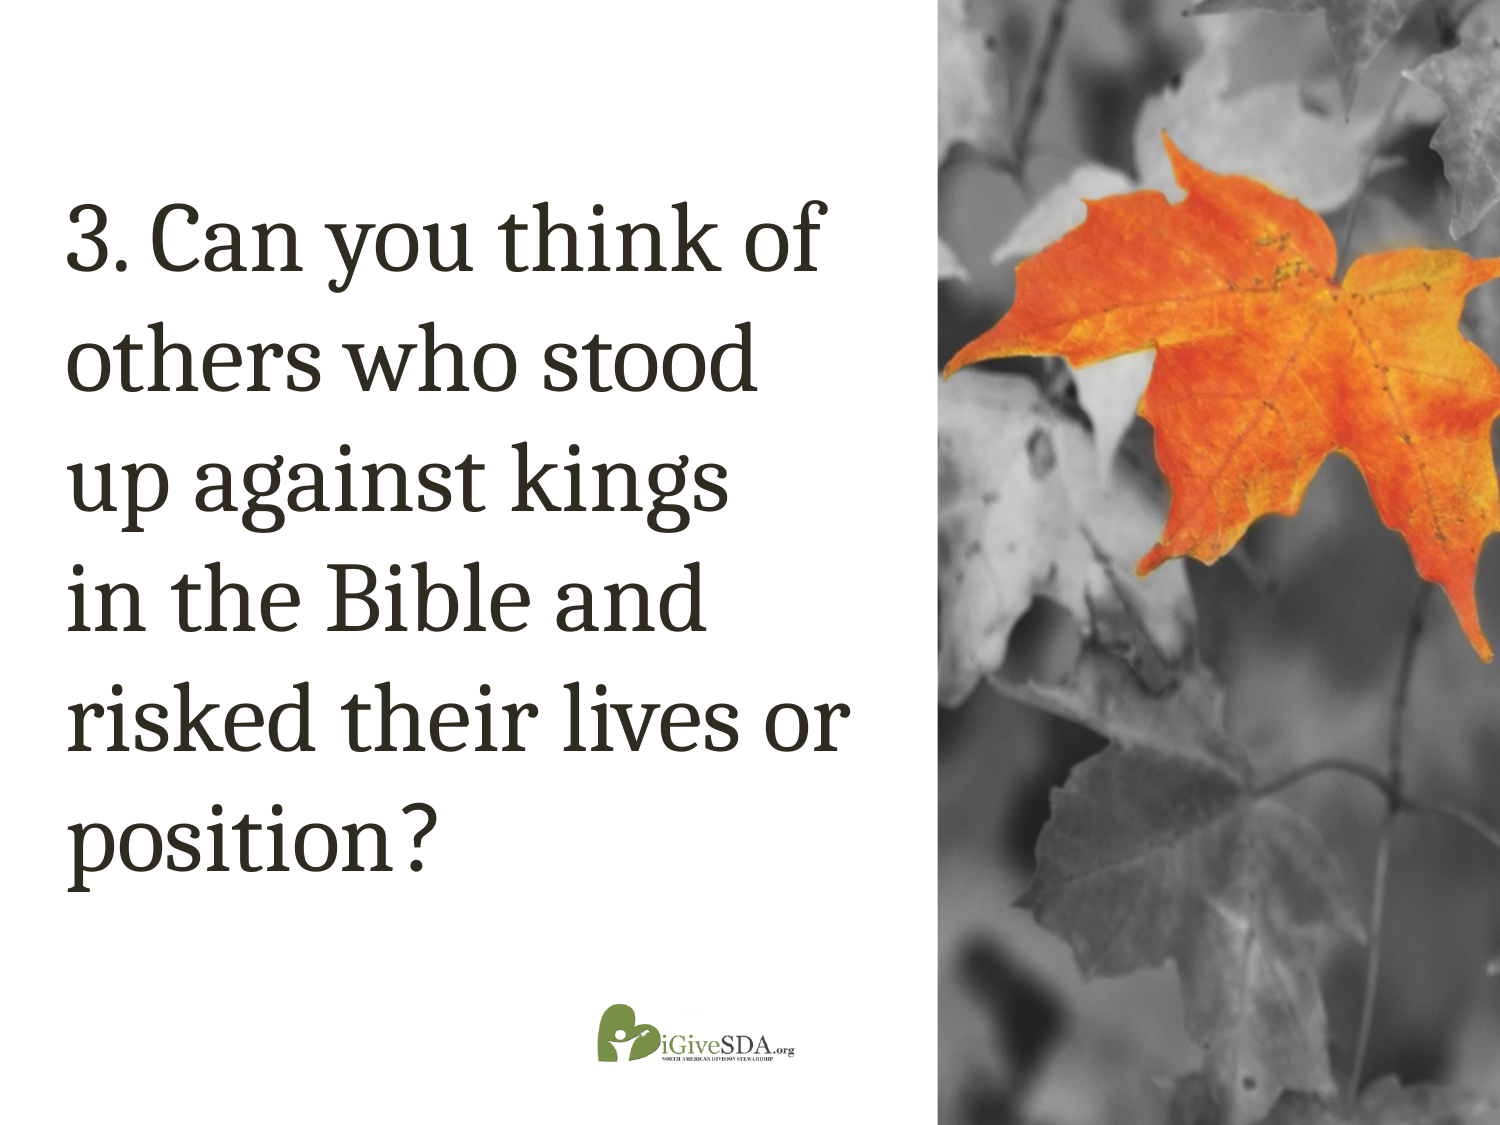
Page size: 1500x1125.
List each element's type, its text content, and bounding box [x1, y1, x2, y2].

picture [937, 0, 1500, 1125]
picture [580, 989, 804, 1077]
title 3. Can you think of others who stood up against kings in the Bible and risked their lives or position? [50, 112, 875, 950]
